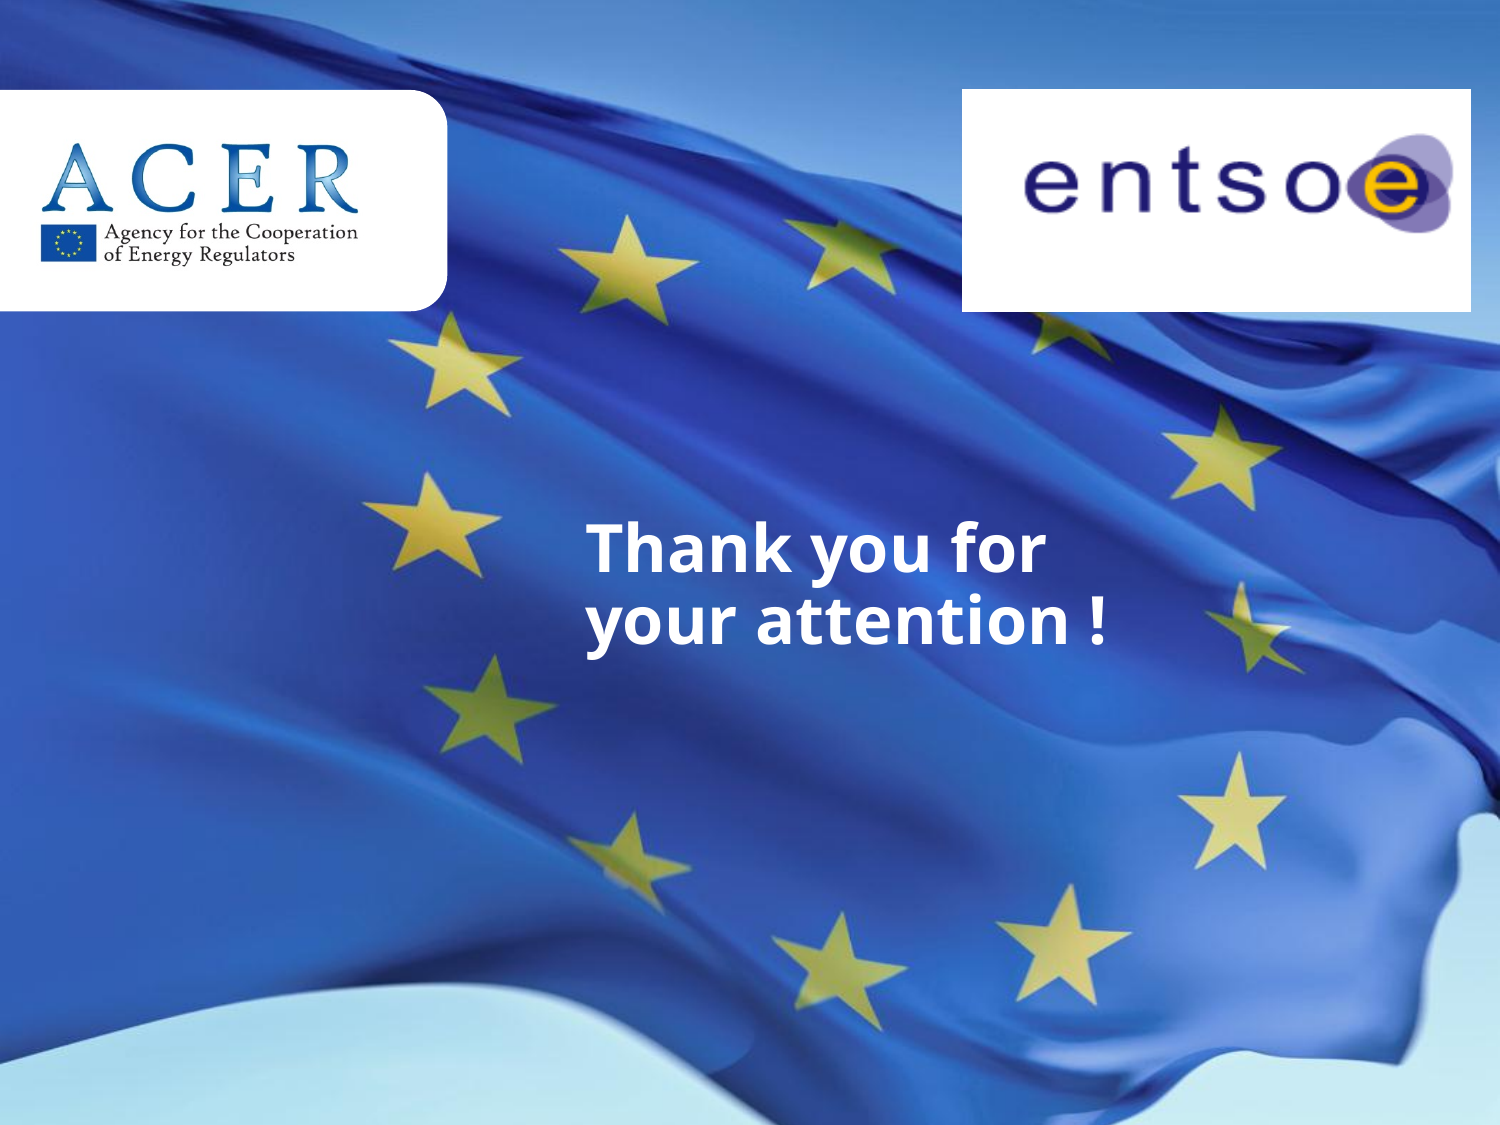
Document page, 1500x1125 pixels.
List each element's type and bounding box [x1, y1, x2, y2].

picture [0, 0, 1500, 1125]
text_box [0, 89, 448, 312]
